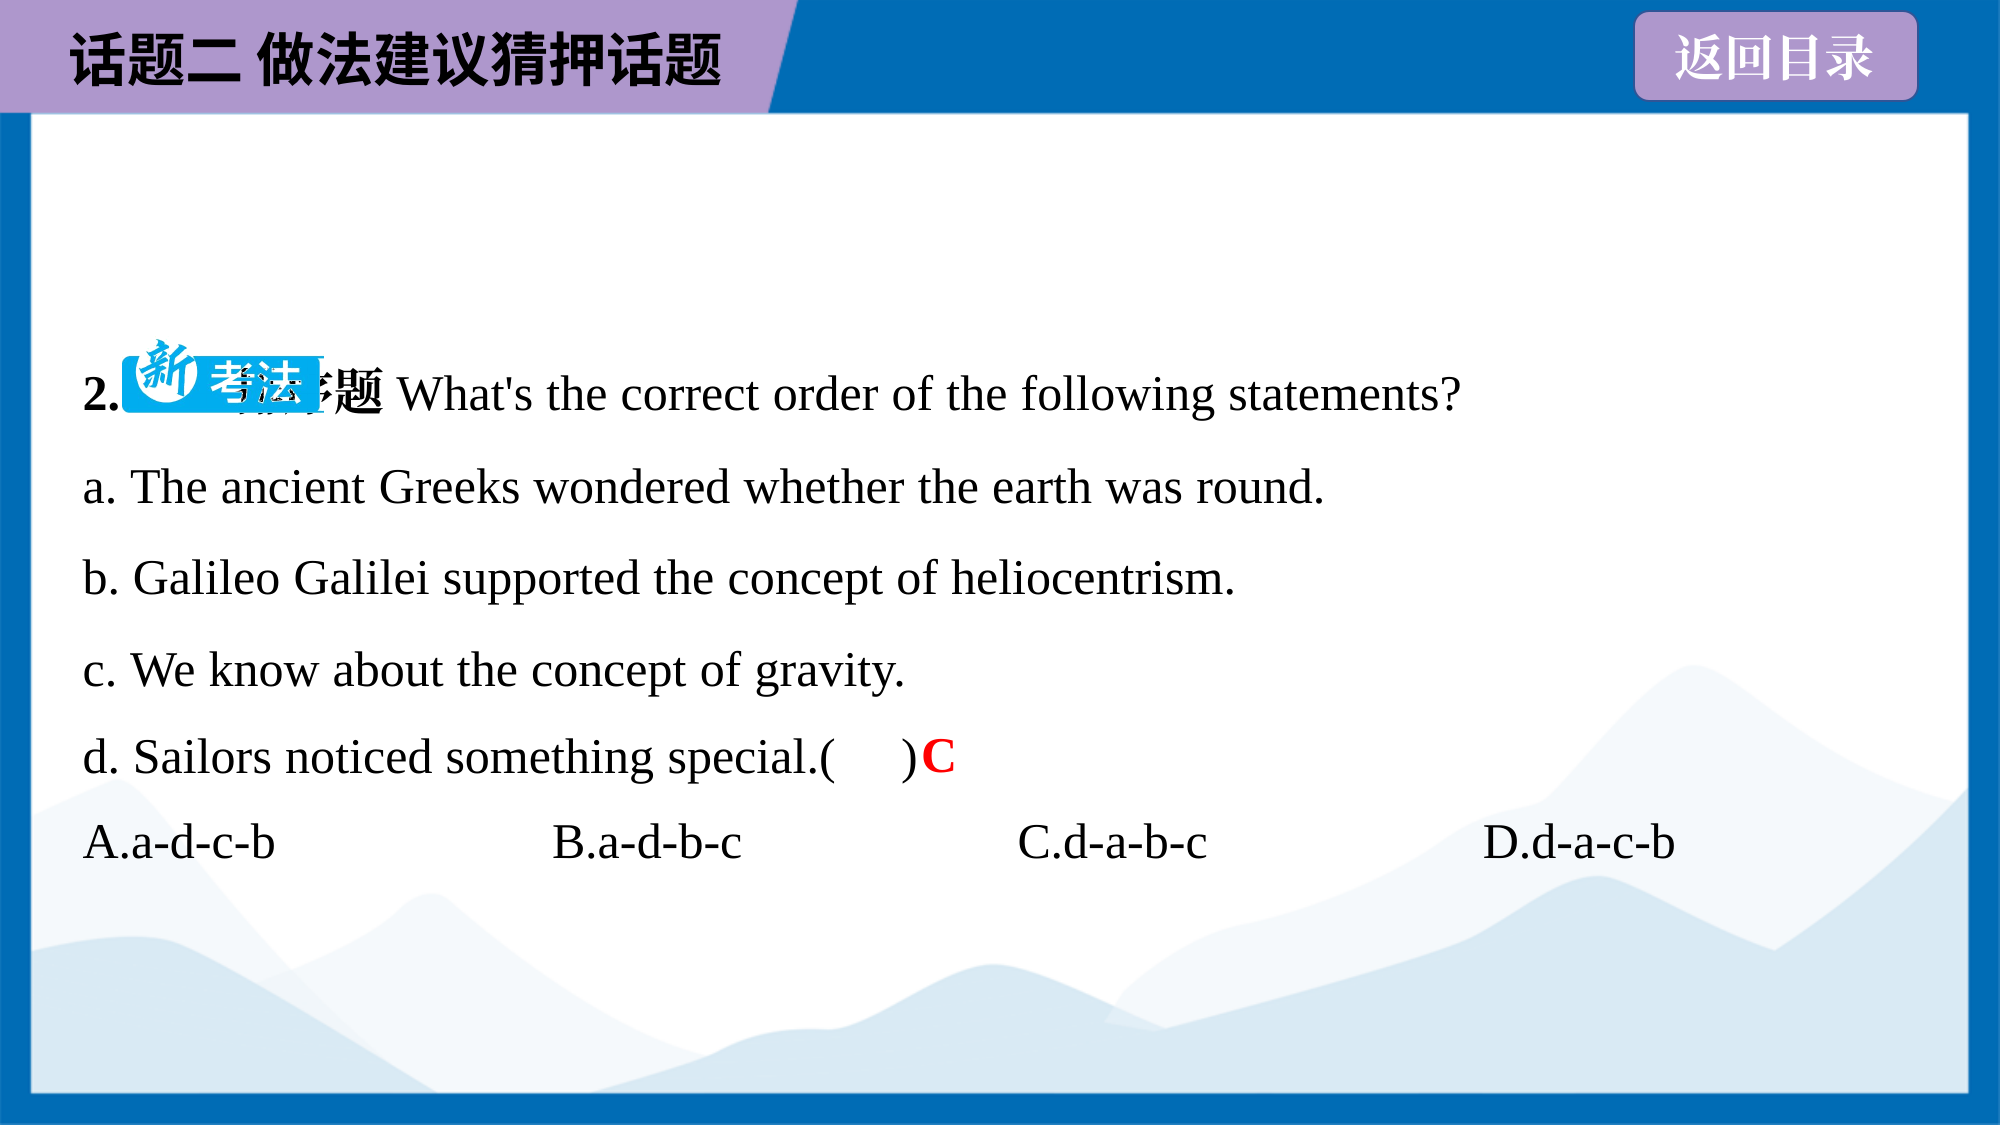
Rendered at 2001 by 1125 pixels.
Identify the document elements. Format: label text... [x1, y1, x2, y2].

text_box 2. 排序题What's the correct order of the following statements? [82, 333, 1917, 411]
text_box a. The ancient Greeks wondered whether the earth was round. b. Galileo Galilei supported the concept of heliocentrism. c. We know about the concept of gravity. d. Sailors noticed something special.( ) [82, 421, 1917, 775]
text_box A.a-d-c-b B.a-d-b-c C.d-a-b-c D.d-a-c-b [82, 780, 1917, 859]
picture [0, 0, 2000, 1125]
text_box C [902, 694, 976, 774]
